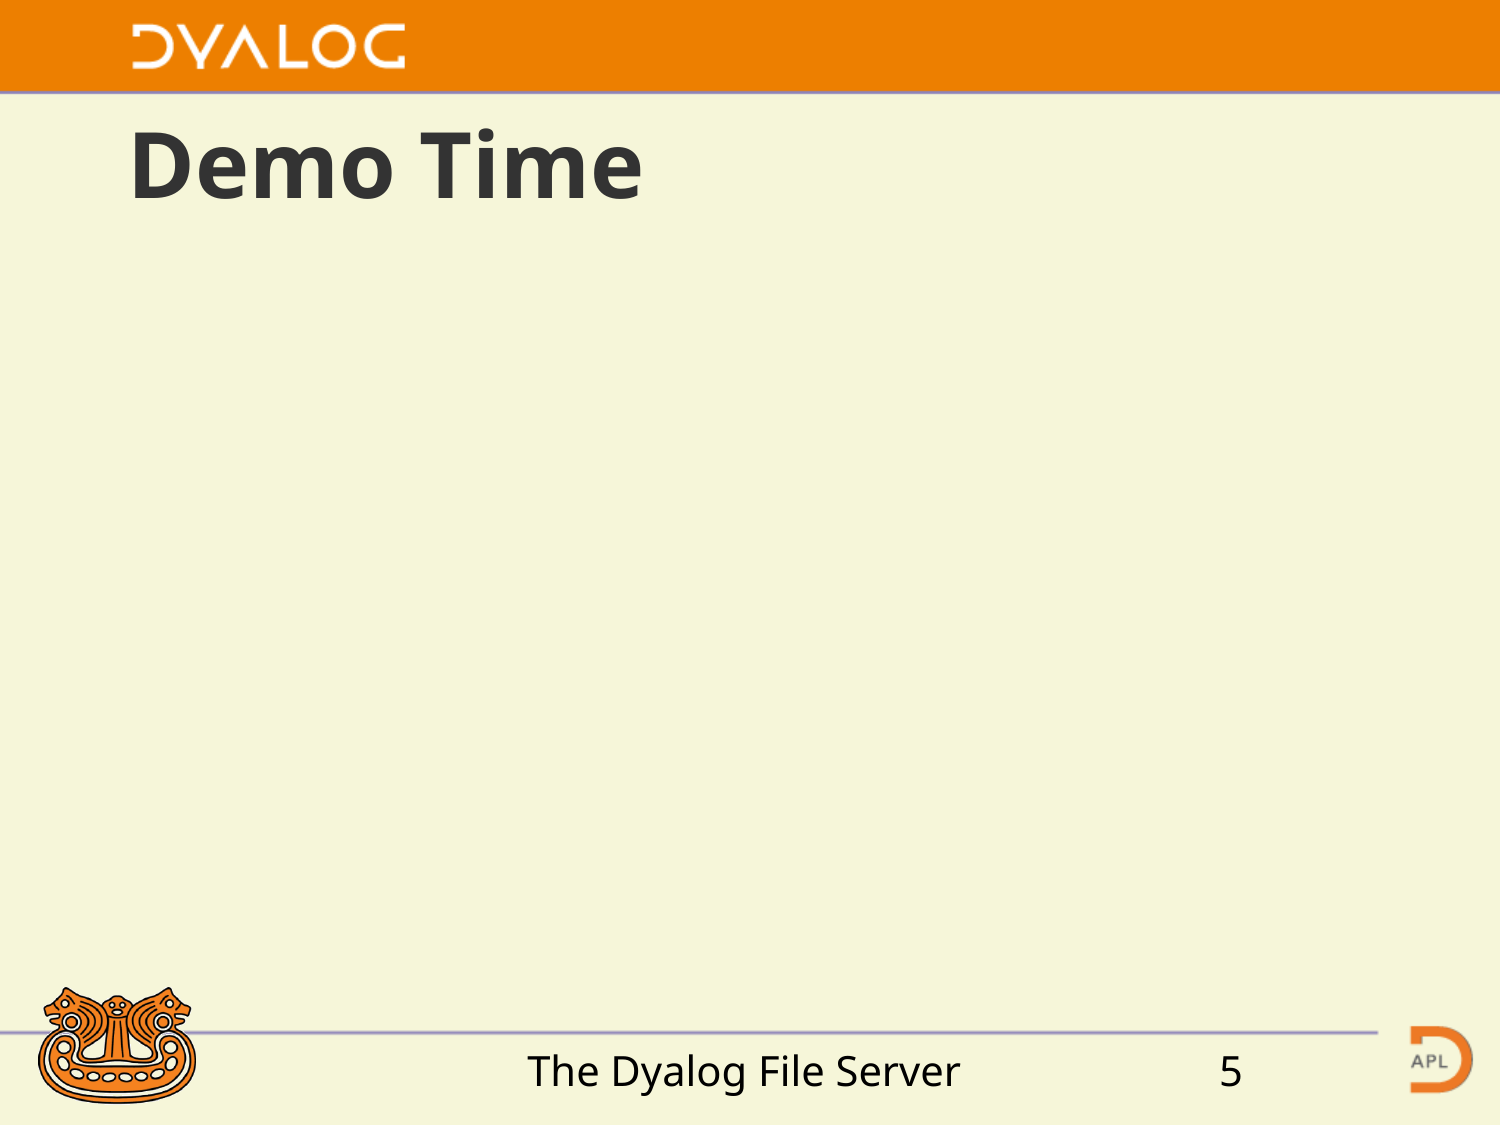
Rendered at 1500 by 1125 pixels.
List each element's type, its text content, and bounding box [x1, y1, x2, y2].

slide_number 5 [1074, 1037, 1388, 1113]
picture [0, 0, 1500, 1125]
title Demo Time [112, 99, 1388, 288]
footer The Dyalog File Server [512, 1037, 988, 1113]
slide_number [112, 1037, 425, 1113]
